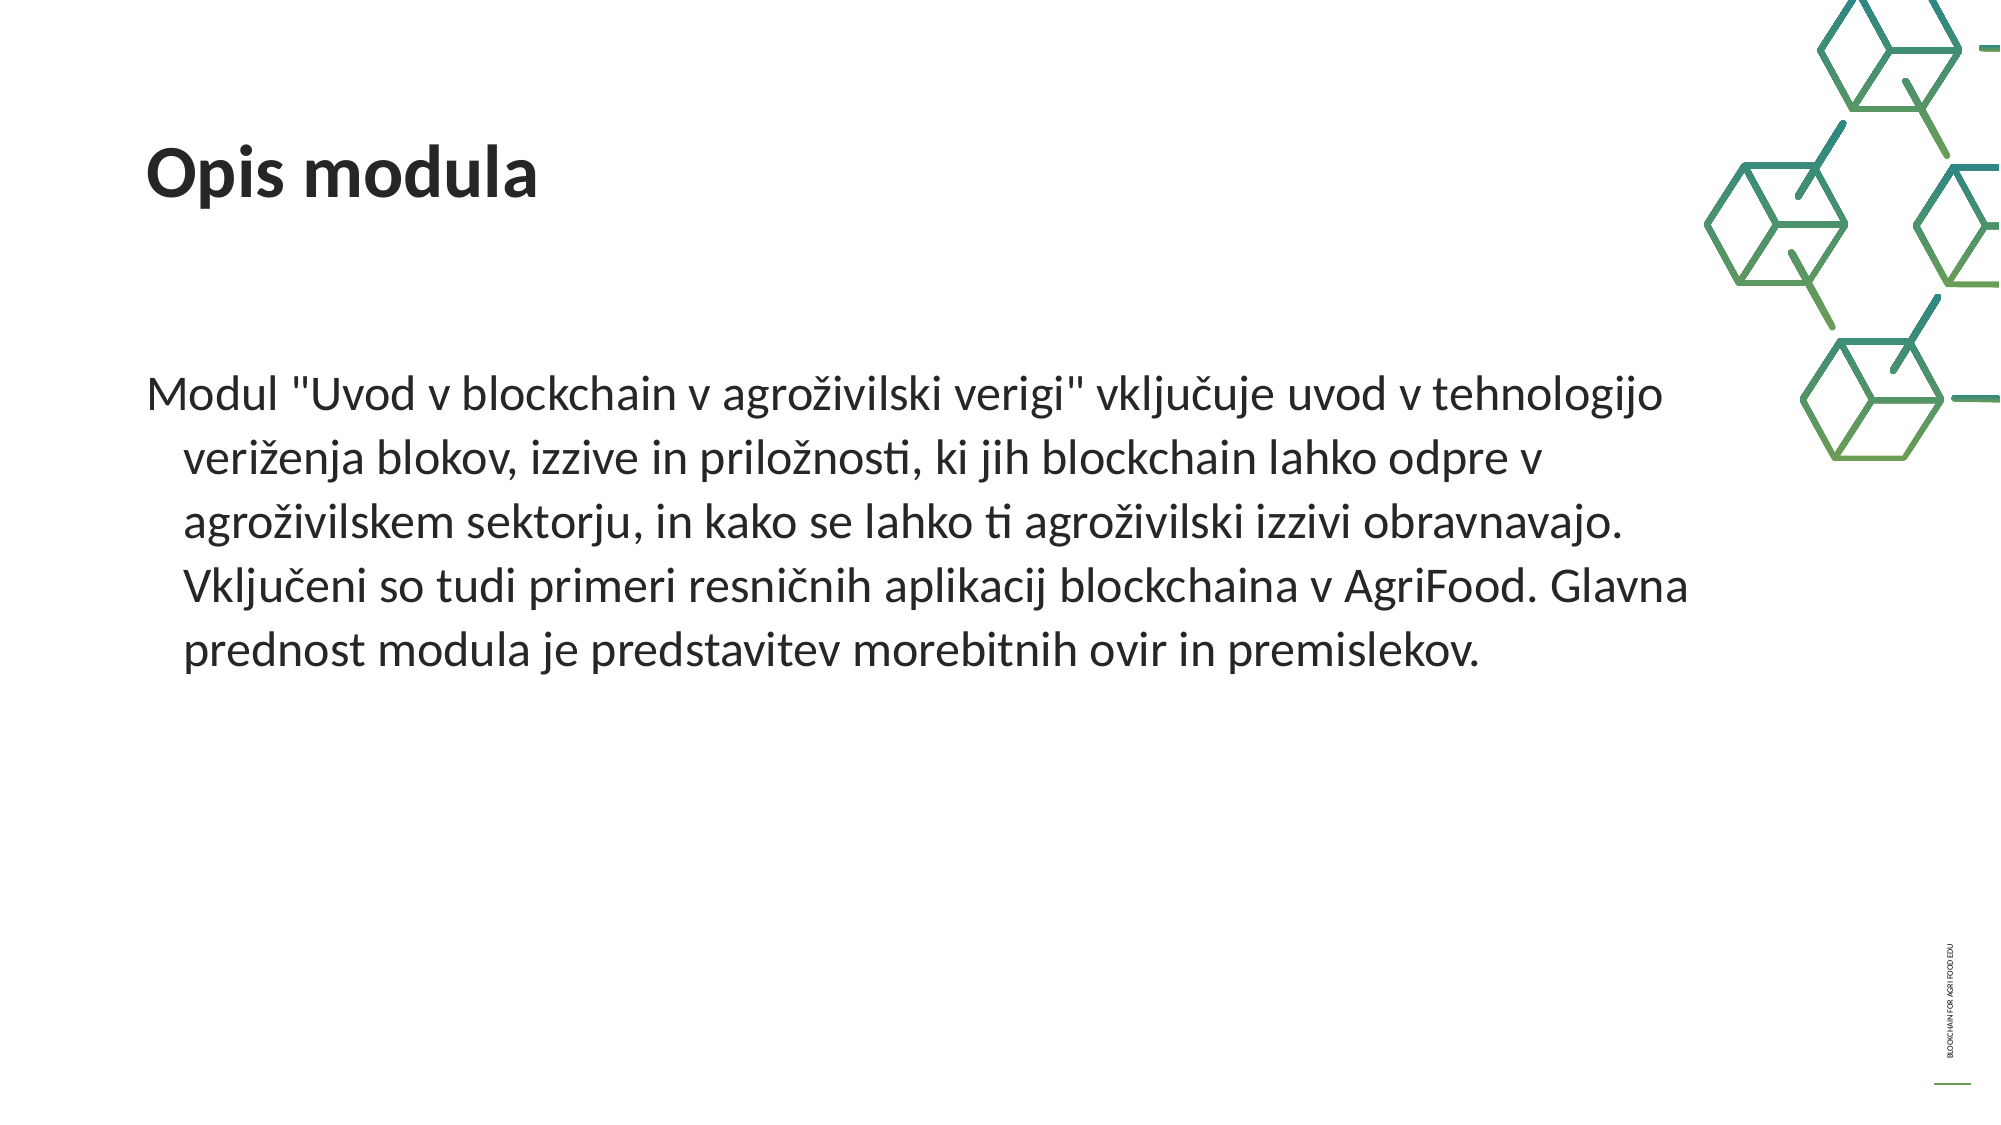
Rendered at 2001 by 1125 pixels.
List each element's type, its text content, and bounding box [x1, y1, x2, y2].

list Modul "Uvod v blockchain v agroživilski verigi" vključuje uvod v tehnologijo veriženja blokov, izzive in priložnosti, ki jih blockchain lahko odpre v agroživilskem sektorju, in kako se lahko ti agroživilski izzivi obravnavajo. Vključeni so tudi primeri resničnih aplikacij blockchaina v AgriFood. Glavna prednost modula je predstavitev morebitnih ovir in premislekov. [130, 348, 1818, 1035]
list Opis modula [130, 124, 1698, 337]
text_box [1703, 0, 2000, 462]
